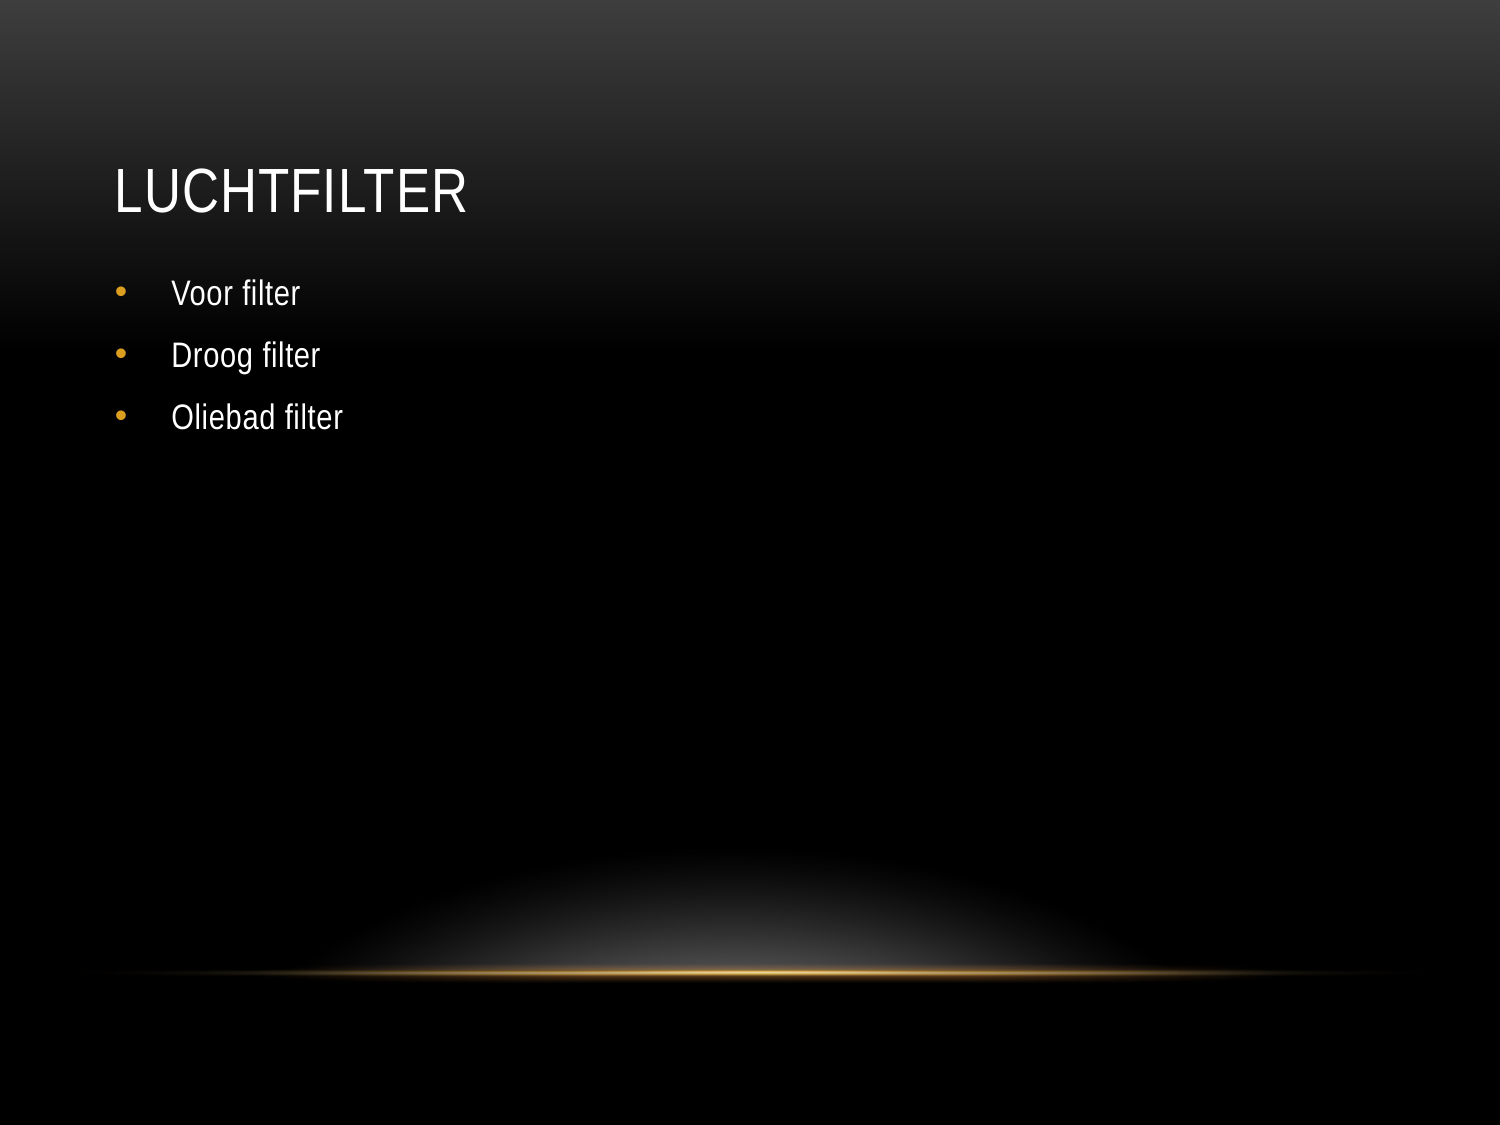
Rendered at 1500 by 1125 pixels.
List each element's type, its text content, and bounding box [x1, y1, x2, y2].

picture [0, 0, 1500, 1125]
title Luchtfilter [99, 45, 1400, 233]
list Voor filter Droog filter Oliebad filter [99, 262, 1400, 938]
